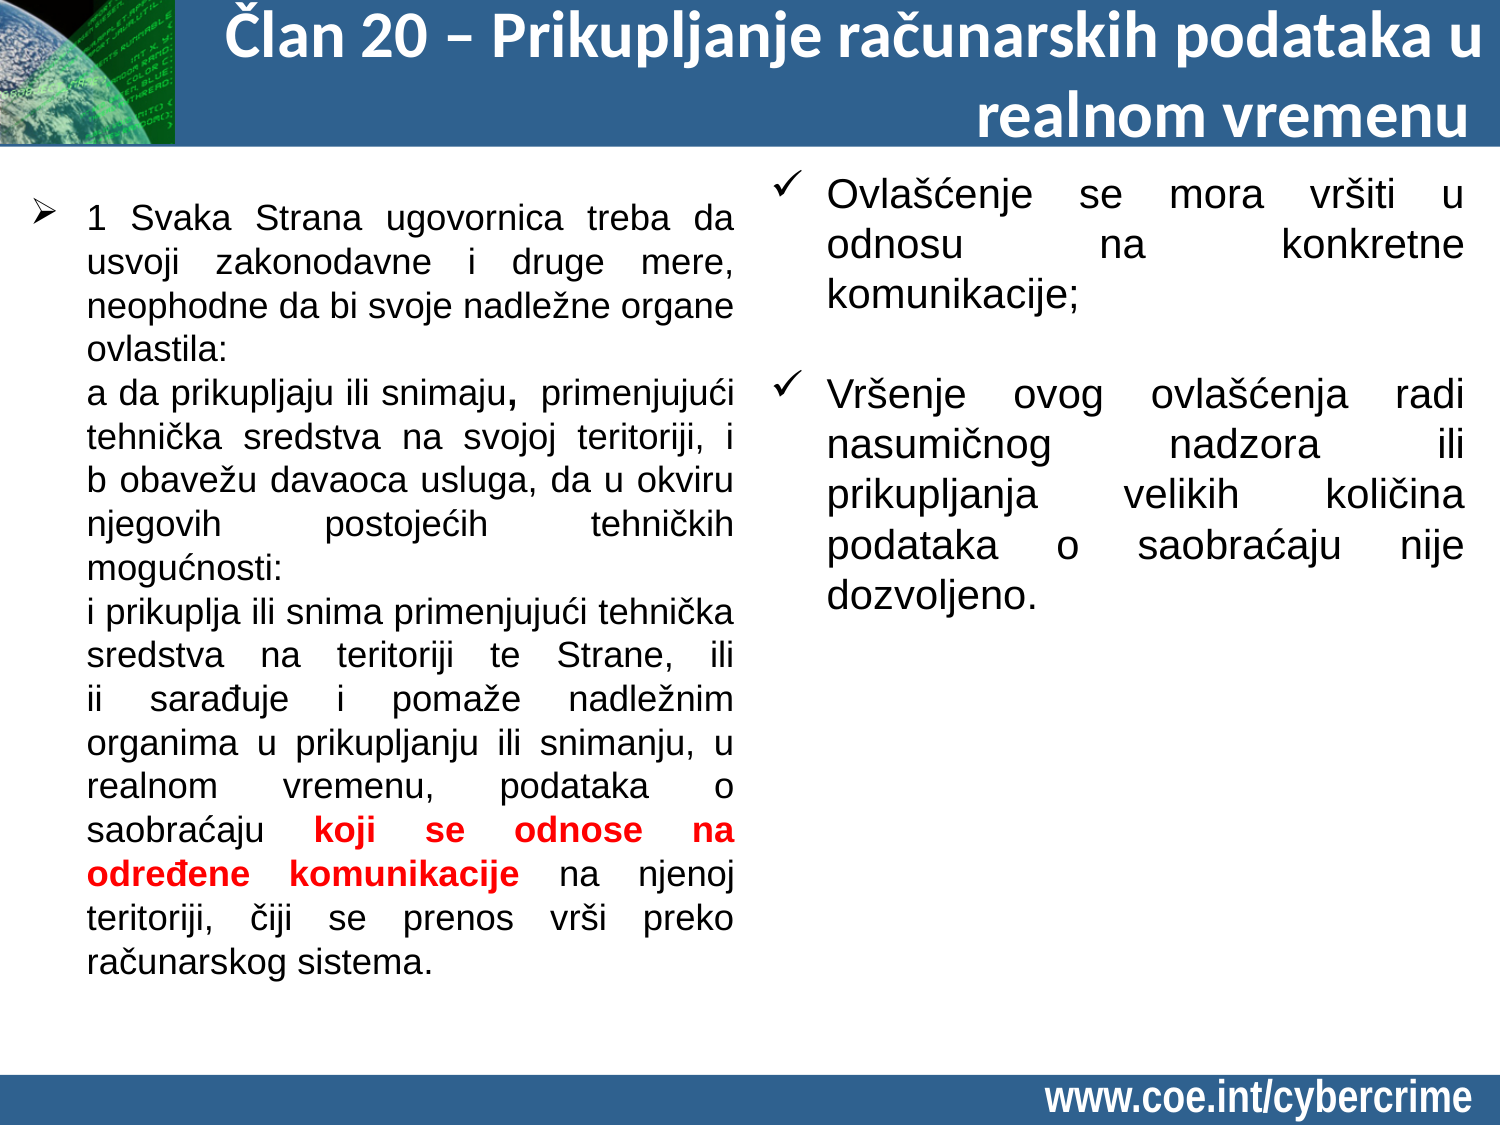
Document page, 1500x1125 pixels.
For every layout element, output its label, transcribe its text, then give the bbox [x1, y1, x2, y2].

text_box 1 Svaka Strana ugovornica treba da usvoji zakonodavne i druge mere, neophodne da bi svoje nadležne organe ovlastila: a da prikupljaju ili snimaju, primenjujući tehnička sredstva na svojoj teritoriji, i b obavežu davaoca usluga, da u okviru njegovih postojećih tehničkih mogućnosti: i prikuplja ili snima primenjujući tehnička sredstva na teritoriji te Strane, ili ii sarađuje i pomaže nadležnim organima u prikupljanju ili snimanju, u realnom vremenu, podataka o saobraćaju koji se odnose na određene komunikacije na njenoj teritoriji, čiji se prenos vrši preko računarskog sistema. [15, 186, 750, 990]
text_box Ovlašćenje se mora vršiti u odnosu na konkretne komunikacije; Vršenje ovog ovlašćenja radi nasumičnog nadzora ili prikupljanja velikih količina podataka o saobraćaju nije dozvoljeno. [755, 159, 1480, 625]
text_box www.coe.int/cybercrime [1030, 1059, 1500, 1125]
text_box [0, 1073, 1030, 1125]
picture [0, 0, 175, 144]
text_box Član 20 – Prikupljanje računarskih podataka u realnom vremenu [177, 0, 1500, 149]
